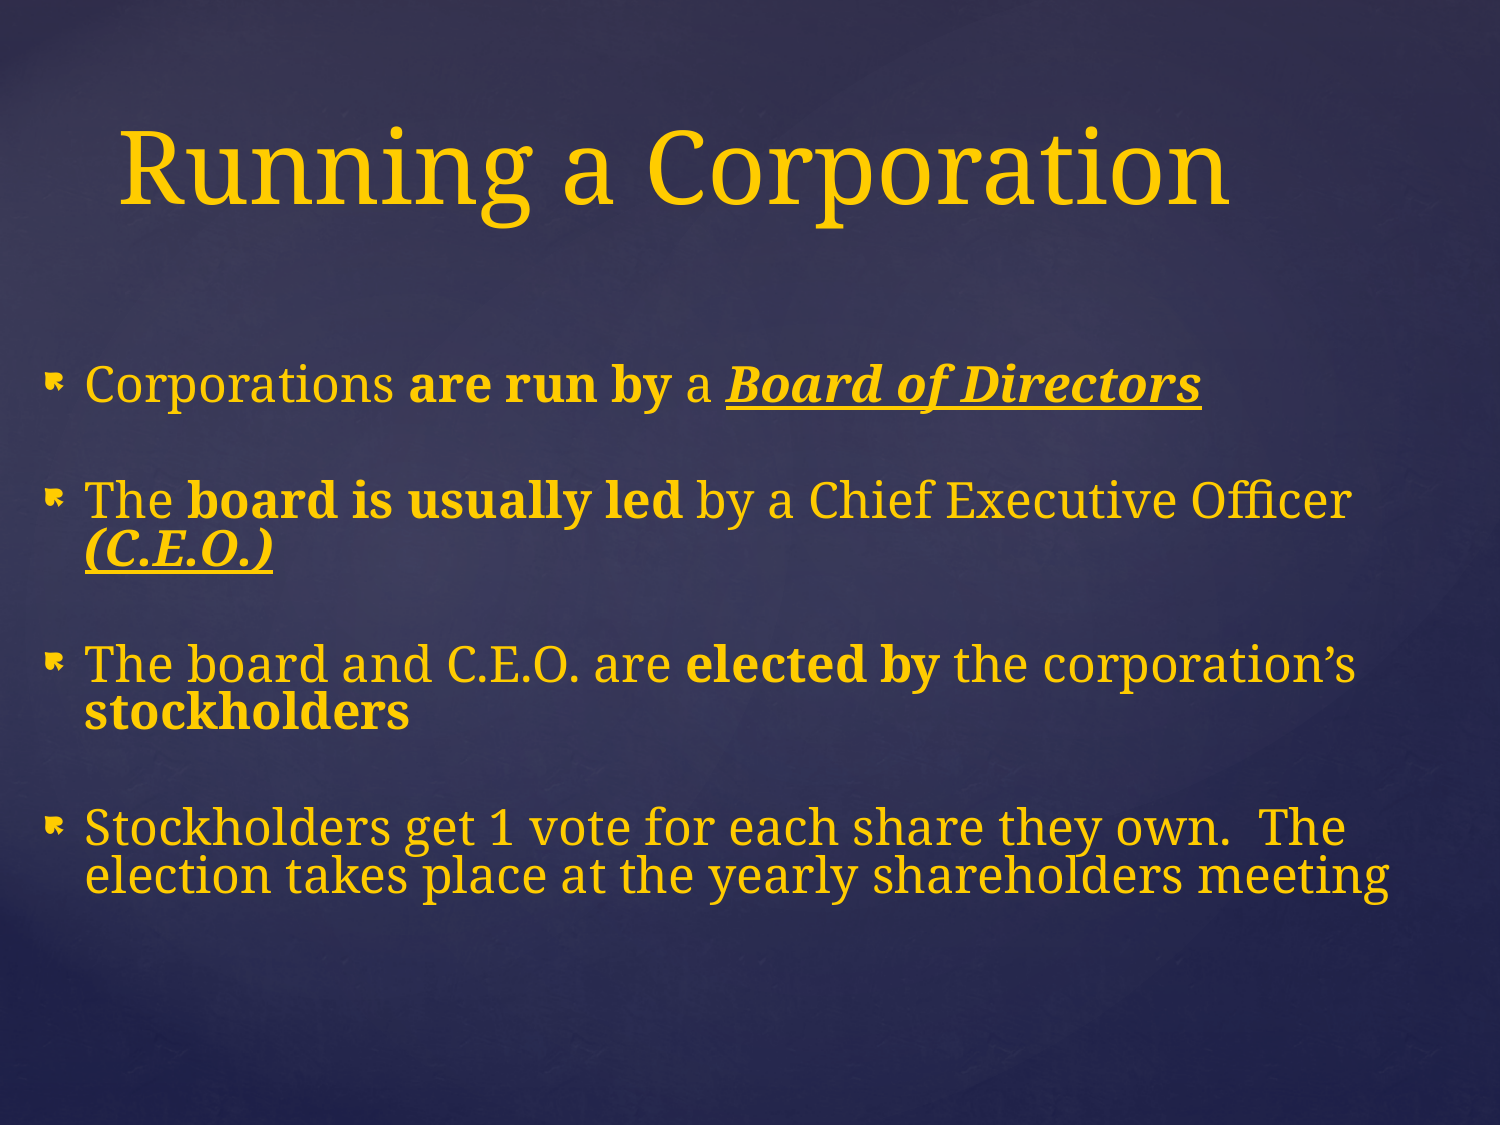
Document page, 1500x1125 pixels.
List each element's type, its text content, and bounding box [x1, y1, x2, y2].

title Running a Corporation [0, 45, 1350, 233]
list Corporations are run by a Board of Directors The board is usually led by a Chief Executive Officer (C.E.O.) The board and C.E.O. are elected by the corporation’s stockholders Stockholders get 1 vote for each share they own. The election takes place at the yearly shareholders meeting [24, 262, 1463, 1005]
